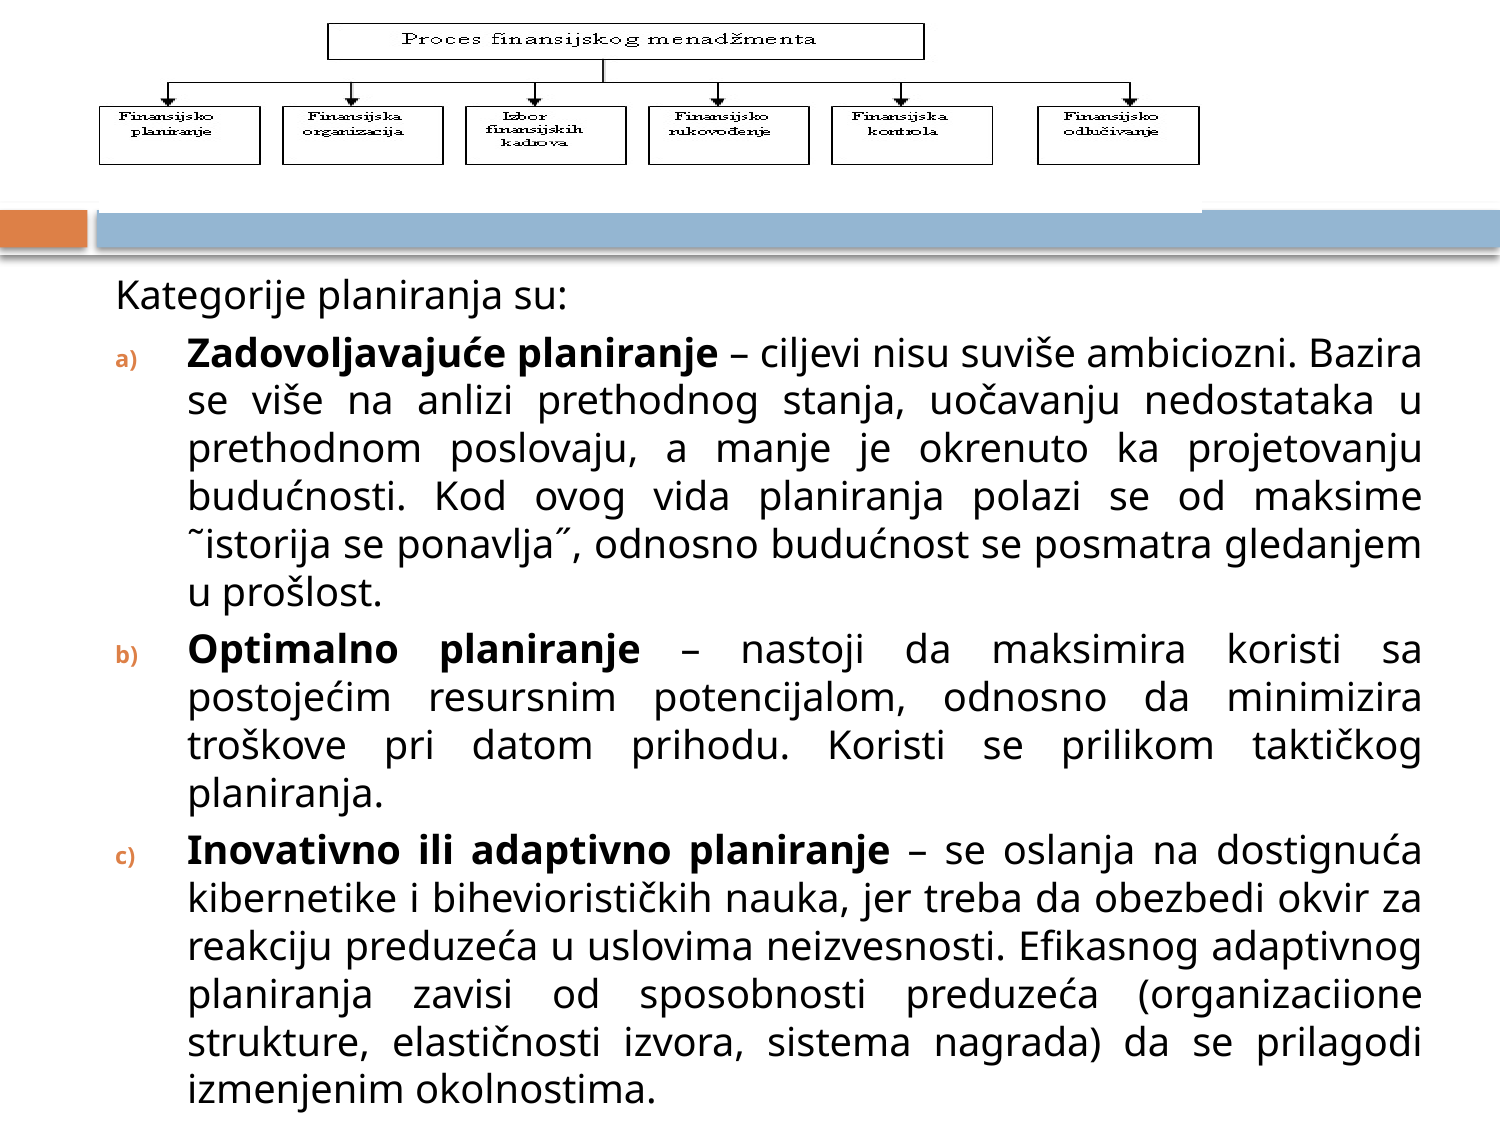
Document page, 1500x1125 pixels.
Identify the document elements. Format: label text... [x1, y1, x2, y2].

list Kategorije planiranja su: Zadovoljavajuće planiranje – ciljevi nisu suviše ambiciozni. Bazira se više na anlizi prethodnog stanja, uočavanju nedostataka u prethodnom poslovaju, a manje je okrenuto ka projetovanju budućnosti. Kod ovog vida planiranja polazi se od maksime ˜istorija se ponavlja˝, odnosno budućnost se posmatra gledanjem u prošlost. Optimalno planiranje – nastoji da maksimira koristi sa postojećim resursnim potencijalom, odnosno da minimizira troškove pri datom prihodu. Koristi se prilikom taktičkog planiranja. Inovativno ili adaptivno planiranje – se oslanja na dostignuća kibernetike i biheviorističkih nauka, jer treba da obezbedi okvir za reakciju preduzeća u uslovima neizvesnosti. Efikasnog adaptivnog planiranja zavisi od sposobnosti preduzeća (organizaciione strukture, elastičnosti izvora, sistema nagrada) da se prilagodi izmenjenim okolnostima. [100, 262, 1438, 1125]
picture [99, 0, 1202, 213]
